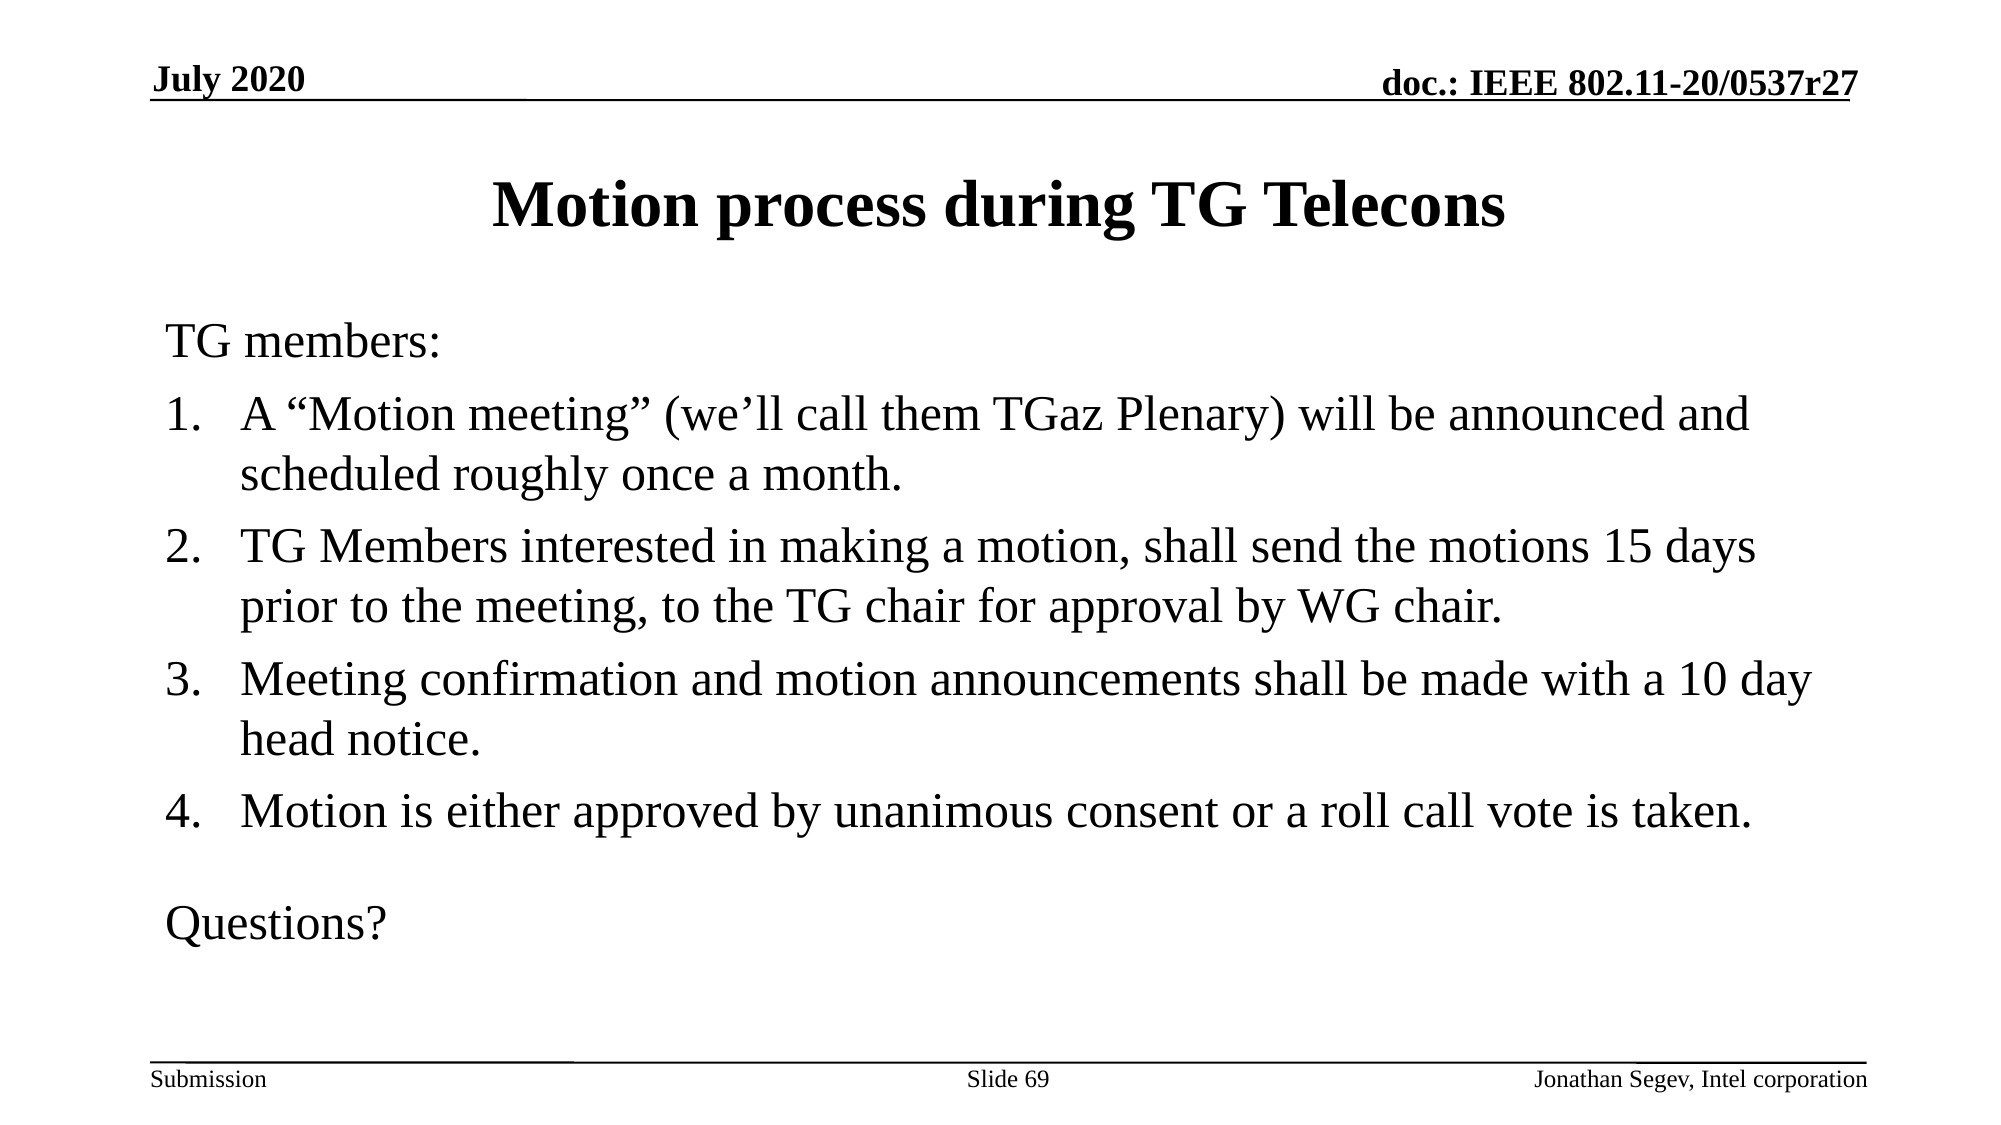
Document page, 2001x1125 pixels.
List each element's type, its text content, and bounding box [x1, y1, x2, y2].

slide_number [152, 54, 563, 100]
slide_number Slide 69 [950, 1061, 1067, 1123]
title Motion process during TG Telecons [149, 112, 1850, 288]
list TG members: A “Motion meeting” (we’ll call them TGaz Plenary) will be announced and scheduled roughly once a month. TG Members interested in making a motion, shall send the motions 15 days prior to the meeting, to the TG chair for approval by WG chair. Meeting confirmation and motion announcements shall be made with a 10 day head notice. Motion is either approved by unanimous consent or a roll call vote is taken. Questions? [149, 299, 1850, 1000]
footer Jonathan Segev, Intel corporation [1171, 1061, 1869, 1093]
